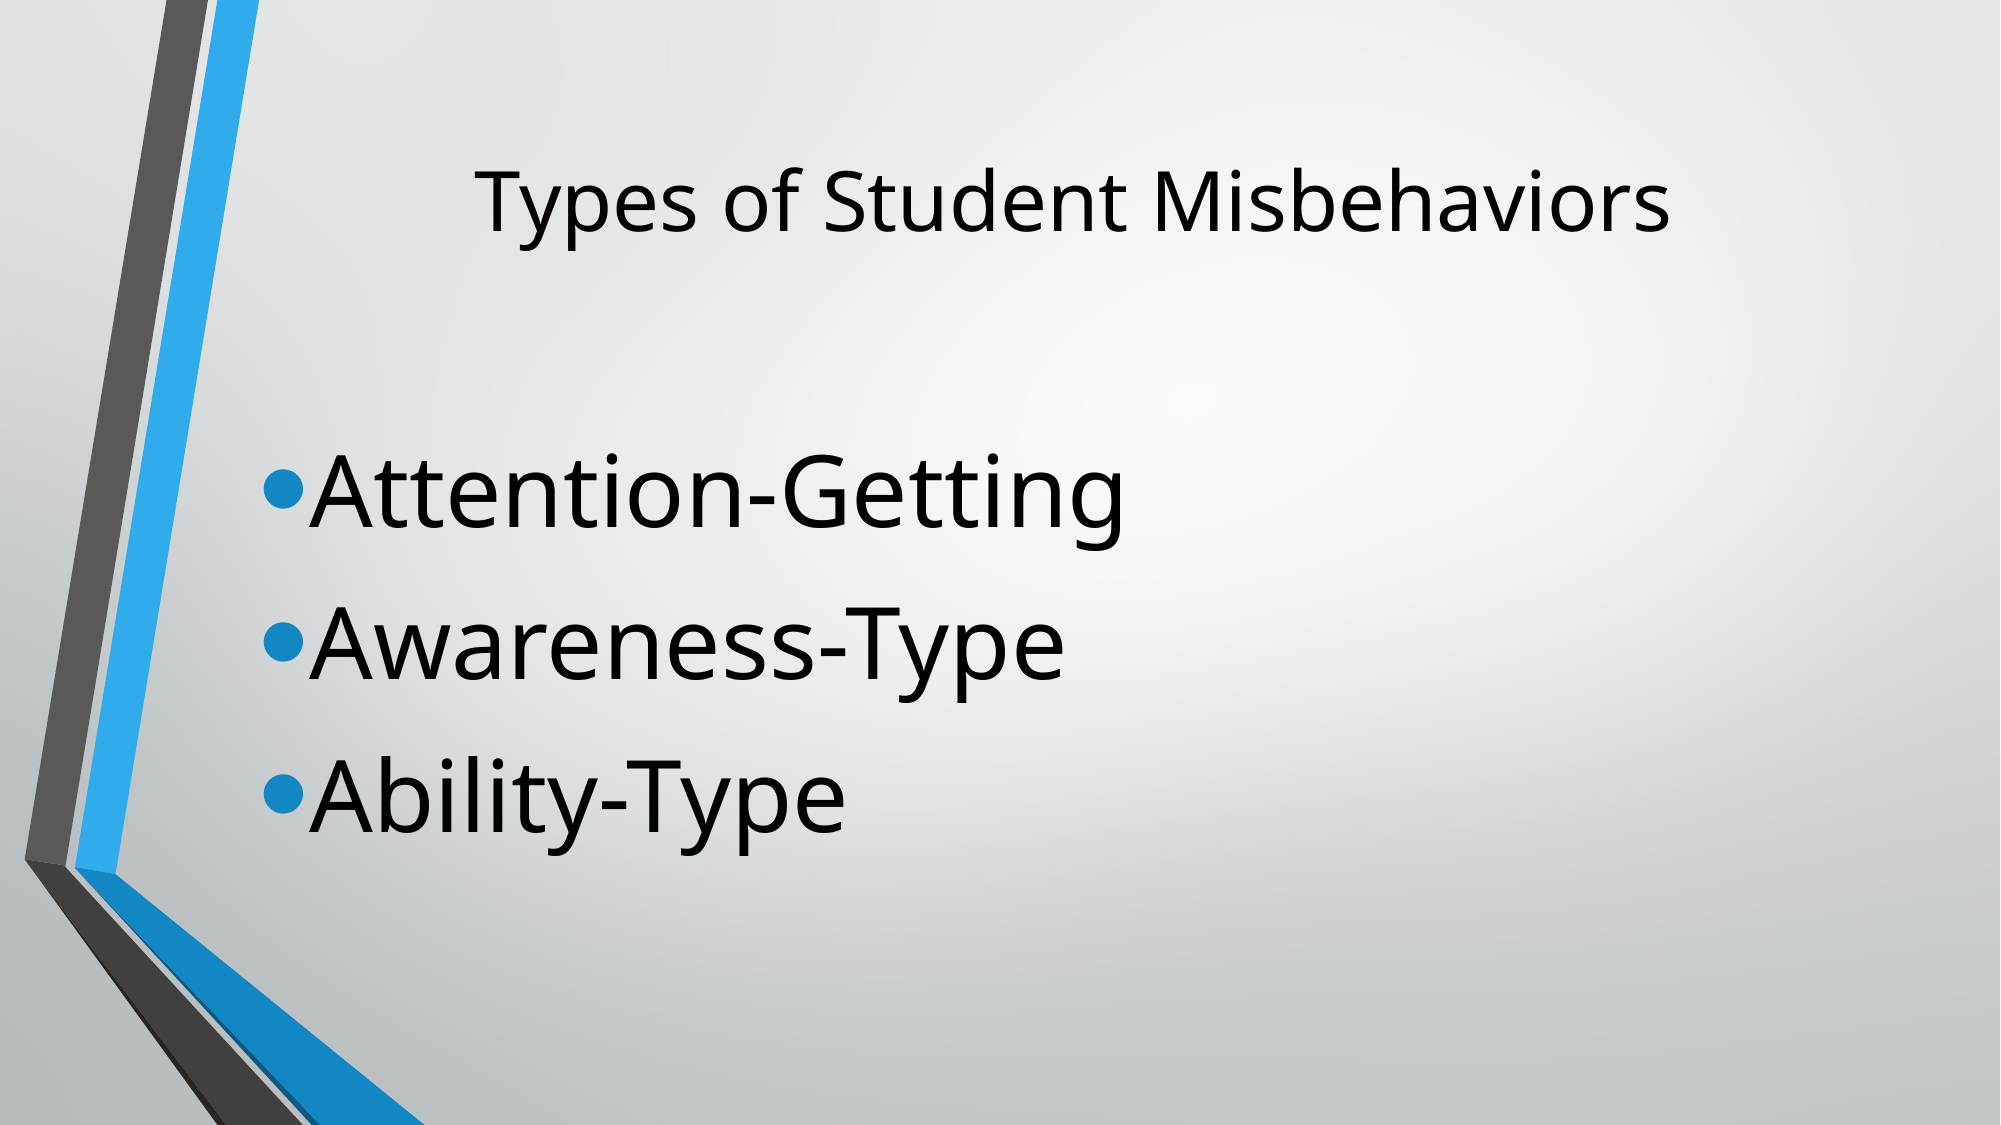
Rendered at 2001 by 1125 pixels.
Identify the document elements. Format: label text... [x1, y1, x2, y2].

list Attention-Getting Awareness-Type Ability-Type [243, 329, 1921, 950]
title Types of Student Misbehaviors [243, 0, 1905, 329]
